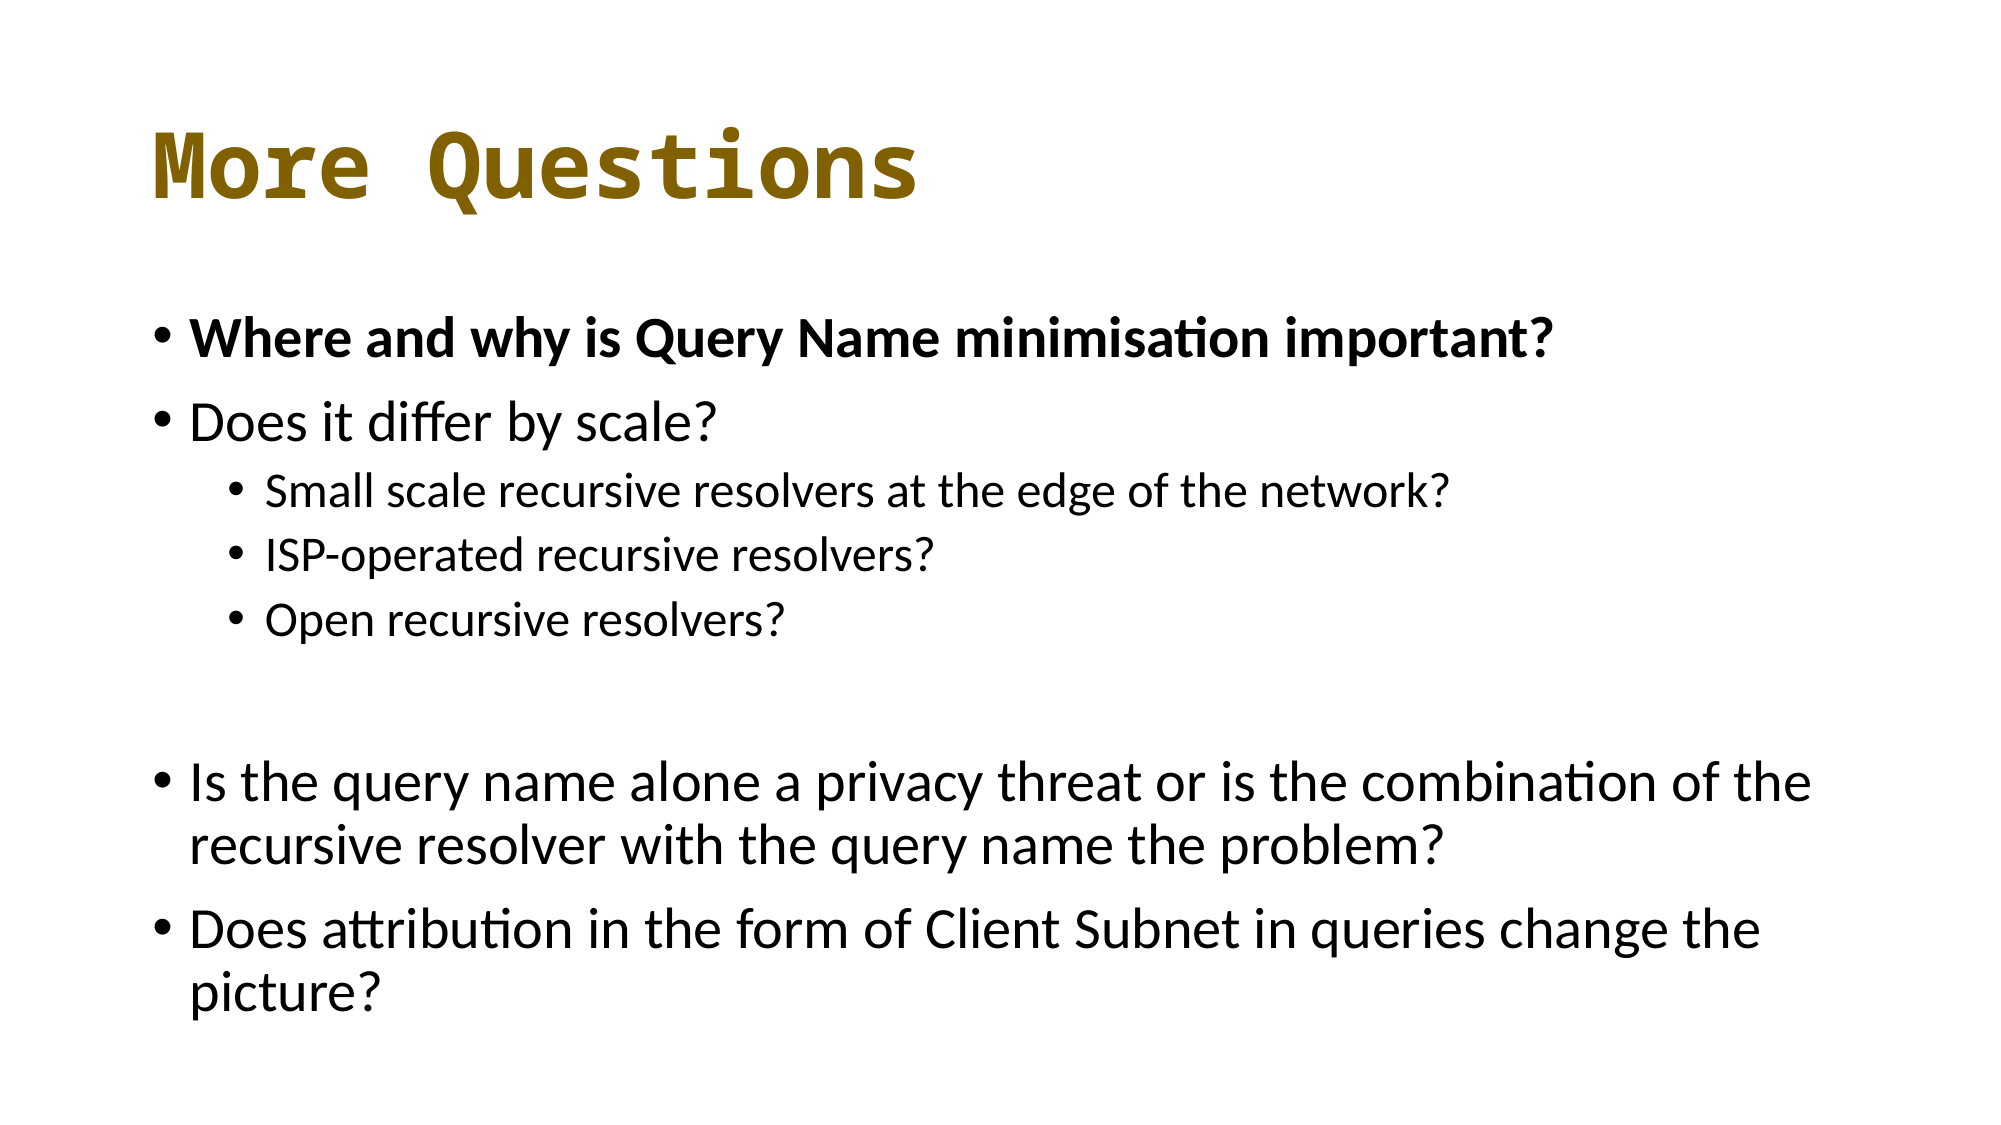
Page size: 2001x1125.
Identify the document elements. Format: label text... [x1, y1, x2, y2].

title More Questions [137, 59, 1863, 278]
list Where and why is Query Name minimisation important? Does it differ by scale? Small scale recursive resolvers at the edge of the network? ISP-operated recursive resolvers? Open recursive resolvers? Is the query name alone a privacy threat or is the combination of the recursive resolver with the query name the problem? Does attribution in the form of Client Subnet in queries change the picture? [137, 299, 1863, 1014]
